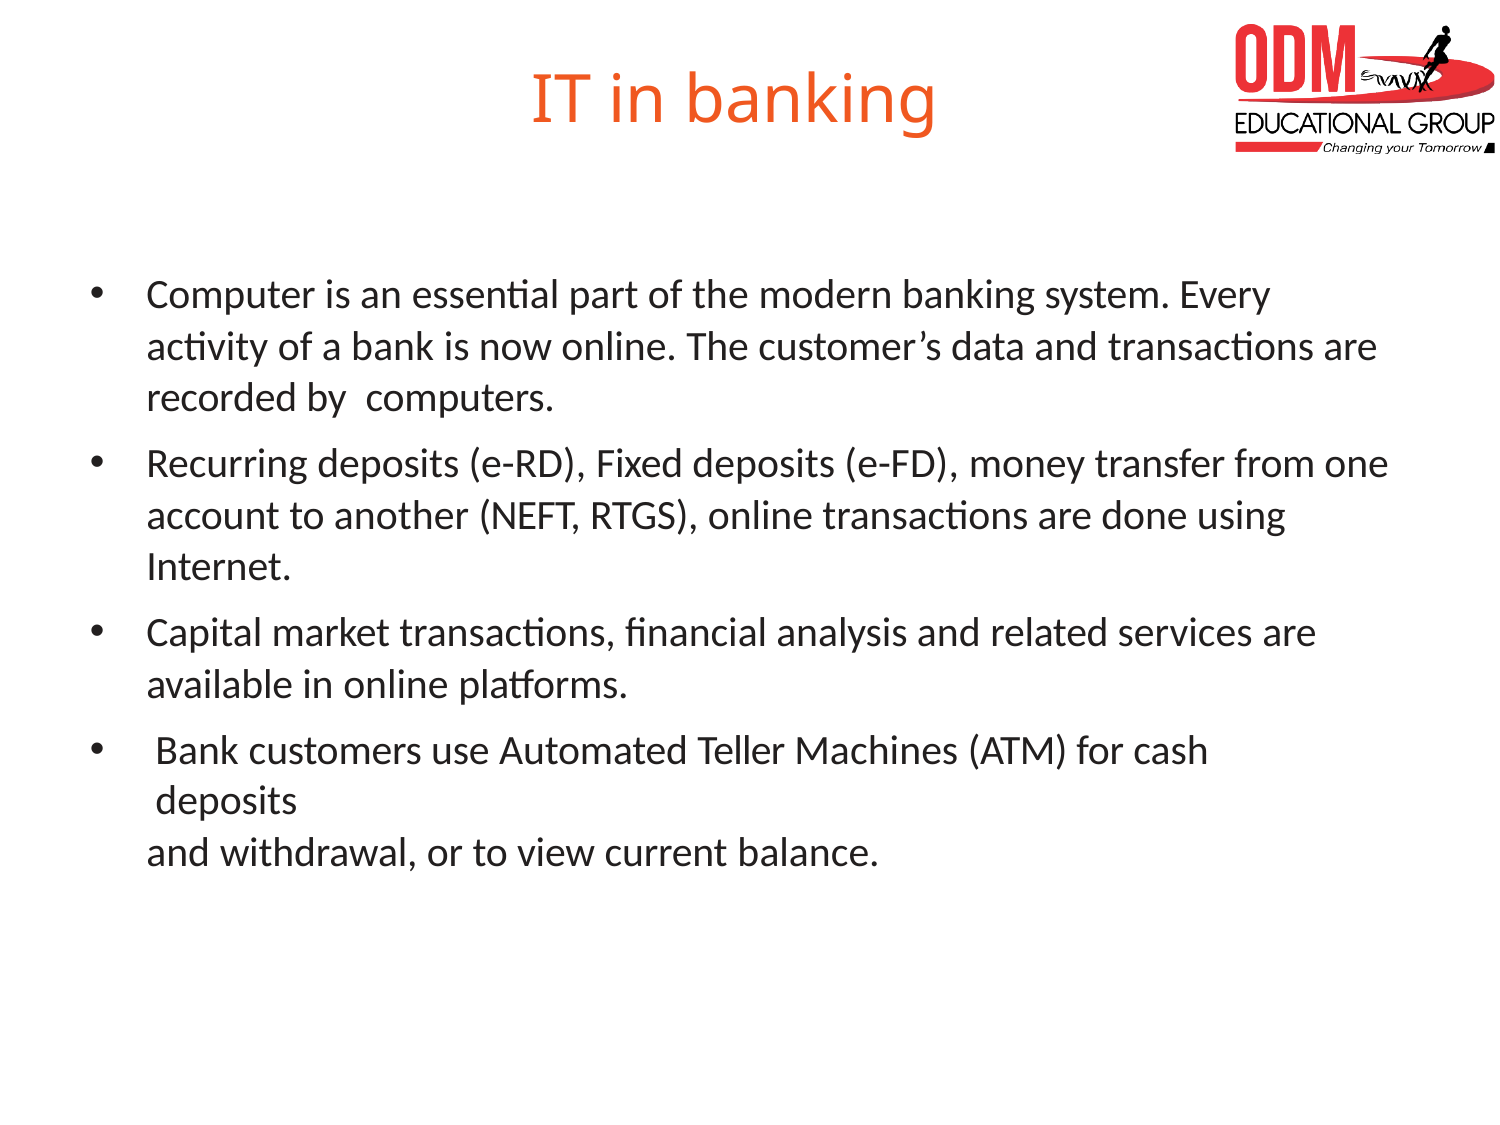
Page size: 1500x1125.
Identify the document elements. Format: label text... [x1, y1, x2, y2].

text_box [1235, 24, 1495, 154]
text_box Computer is an essential part of the modern banking system. Every activity of a bank is now online. The customer’s data and transactions are recorded by computers. Recurring deposits (e-RD), Fixed deposits (e-FD), money transfer from one account to another (NEFT, RTGS), online transactions are done using Internet. Capital market transactions, financial analysis and related services are available in online platforms. Bank customers use Automated Teller Machines (ATM) for cash deposits and withdrawal, or to view current balance. [87, 264, 1407, 875]
title IT in banking [529, 53, 971, 244]
